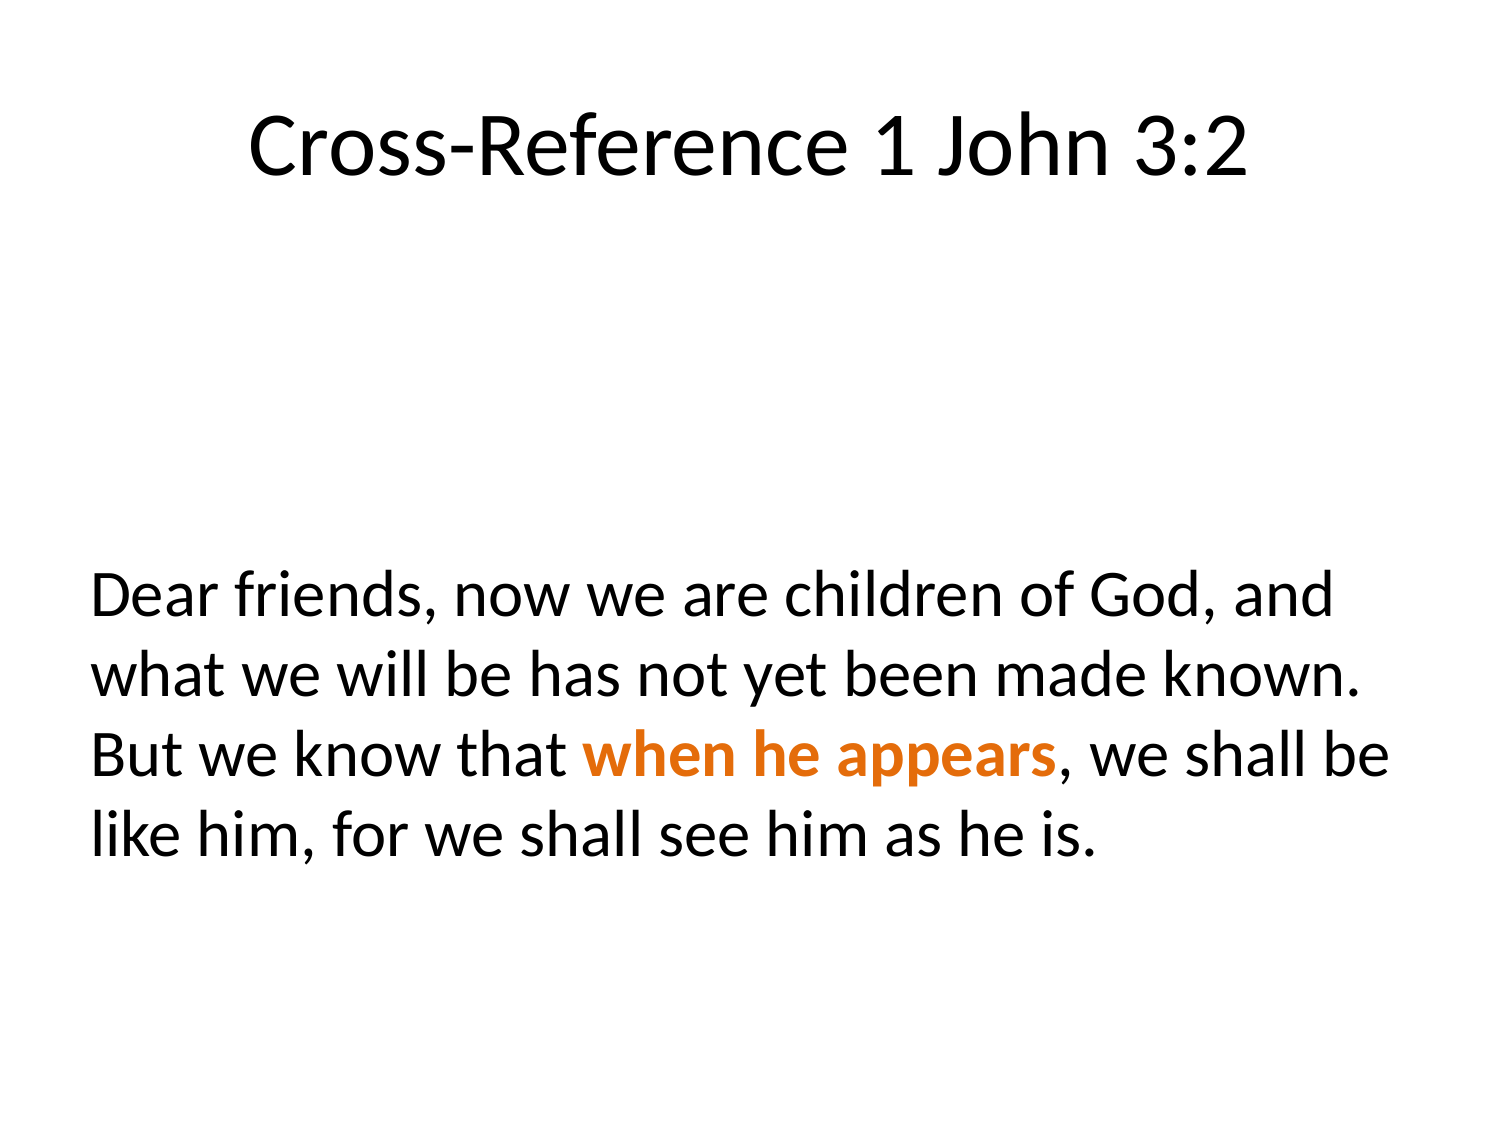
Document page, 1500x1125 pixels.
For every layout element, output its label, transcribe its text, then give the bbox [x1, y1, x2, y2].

list Dear friends, now we are children of God, and what we will be has not yet been made known. But we know that when he appears, we shall be like him, for we shall see him as he is. [75, 262, 1425, 1005]
title Cross-Reference 1 John 3:2 [75, 45, 1425, 233]
